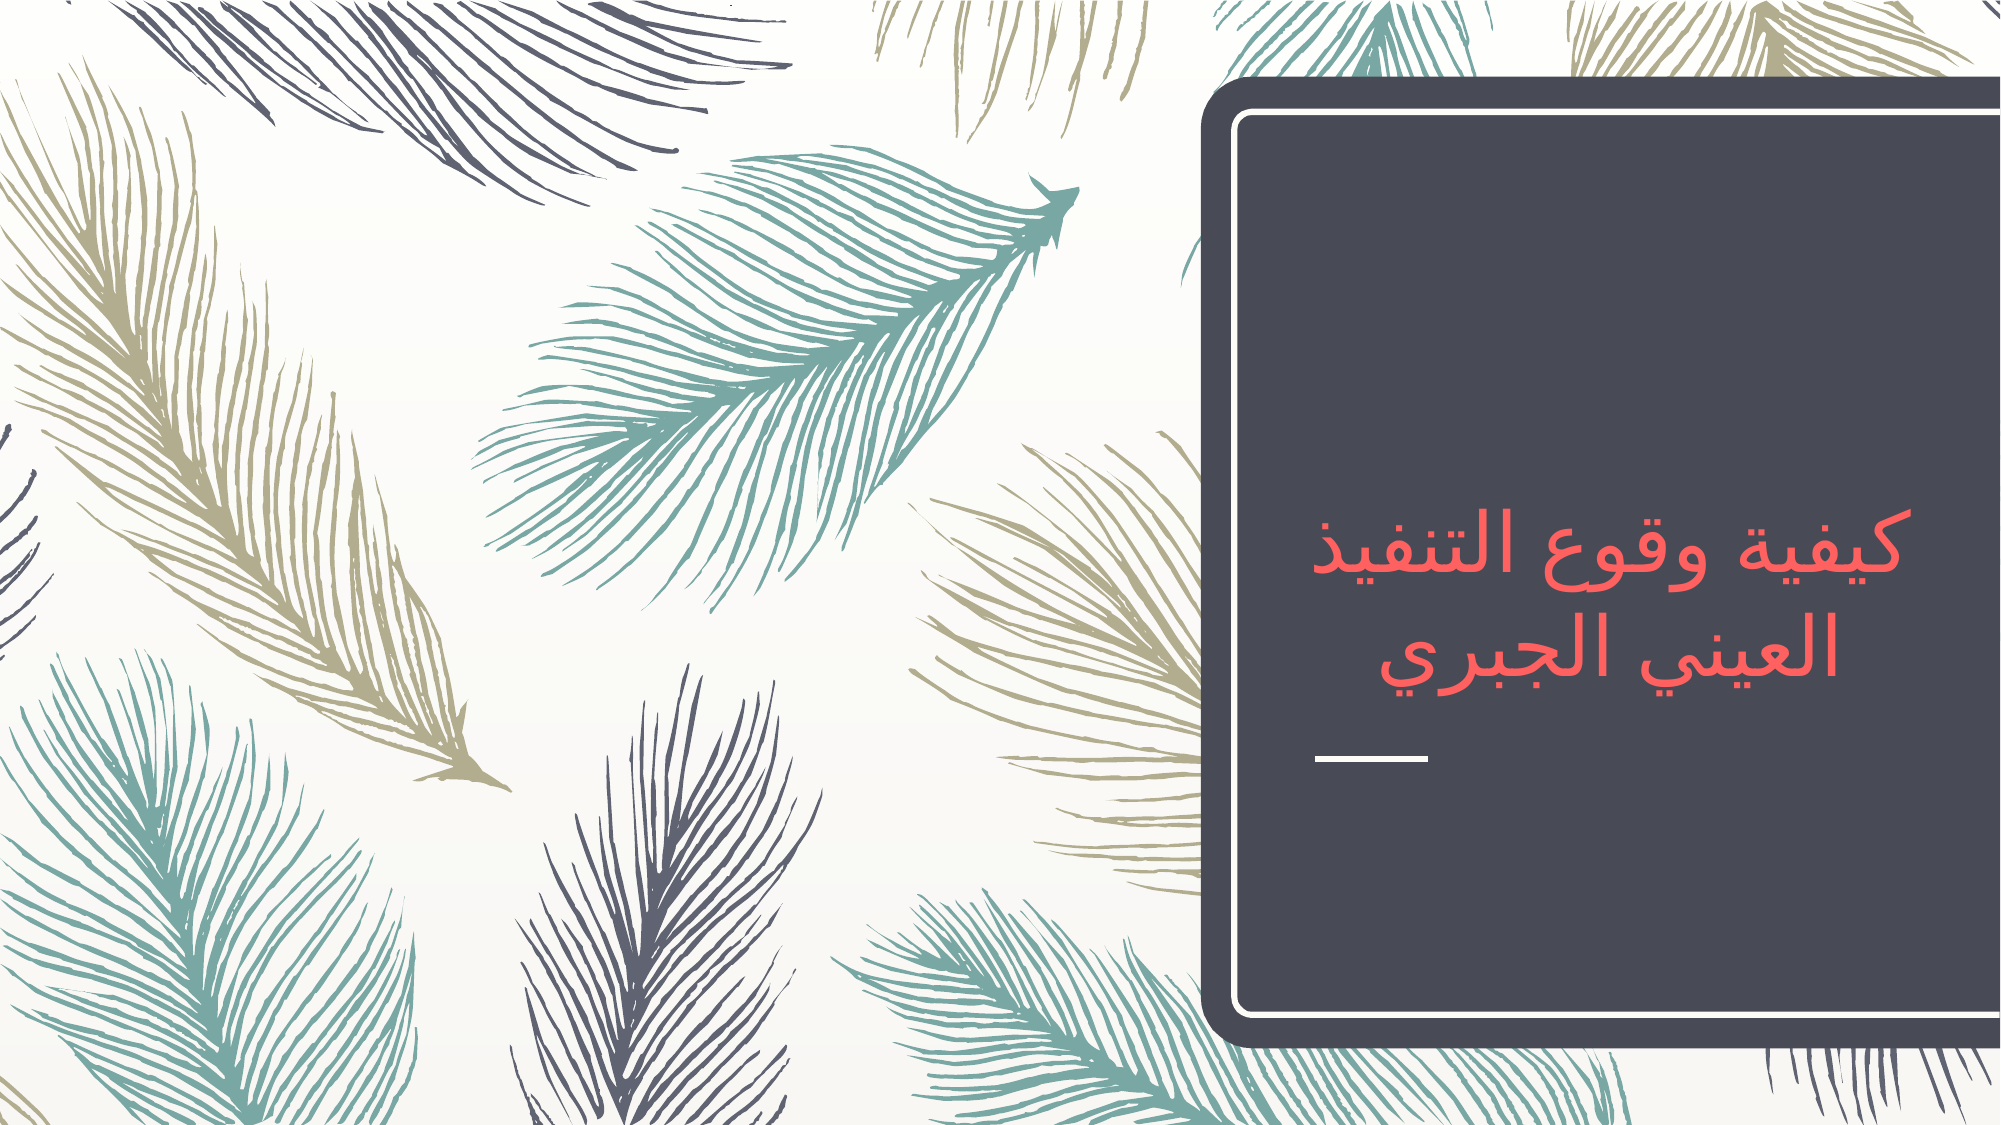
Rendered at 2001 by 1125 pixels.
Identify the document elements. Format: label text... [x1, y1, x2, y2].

title كيفية وقوع التنفيذ العيني الجبري [1273, 161, 1947, 979]
